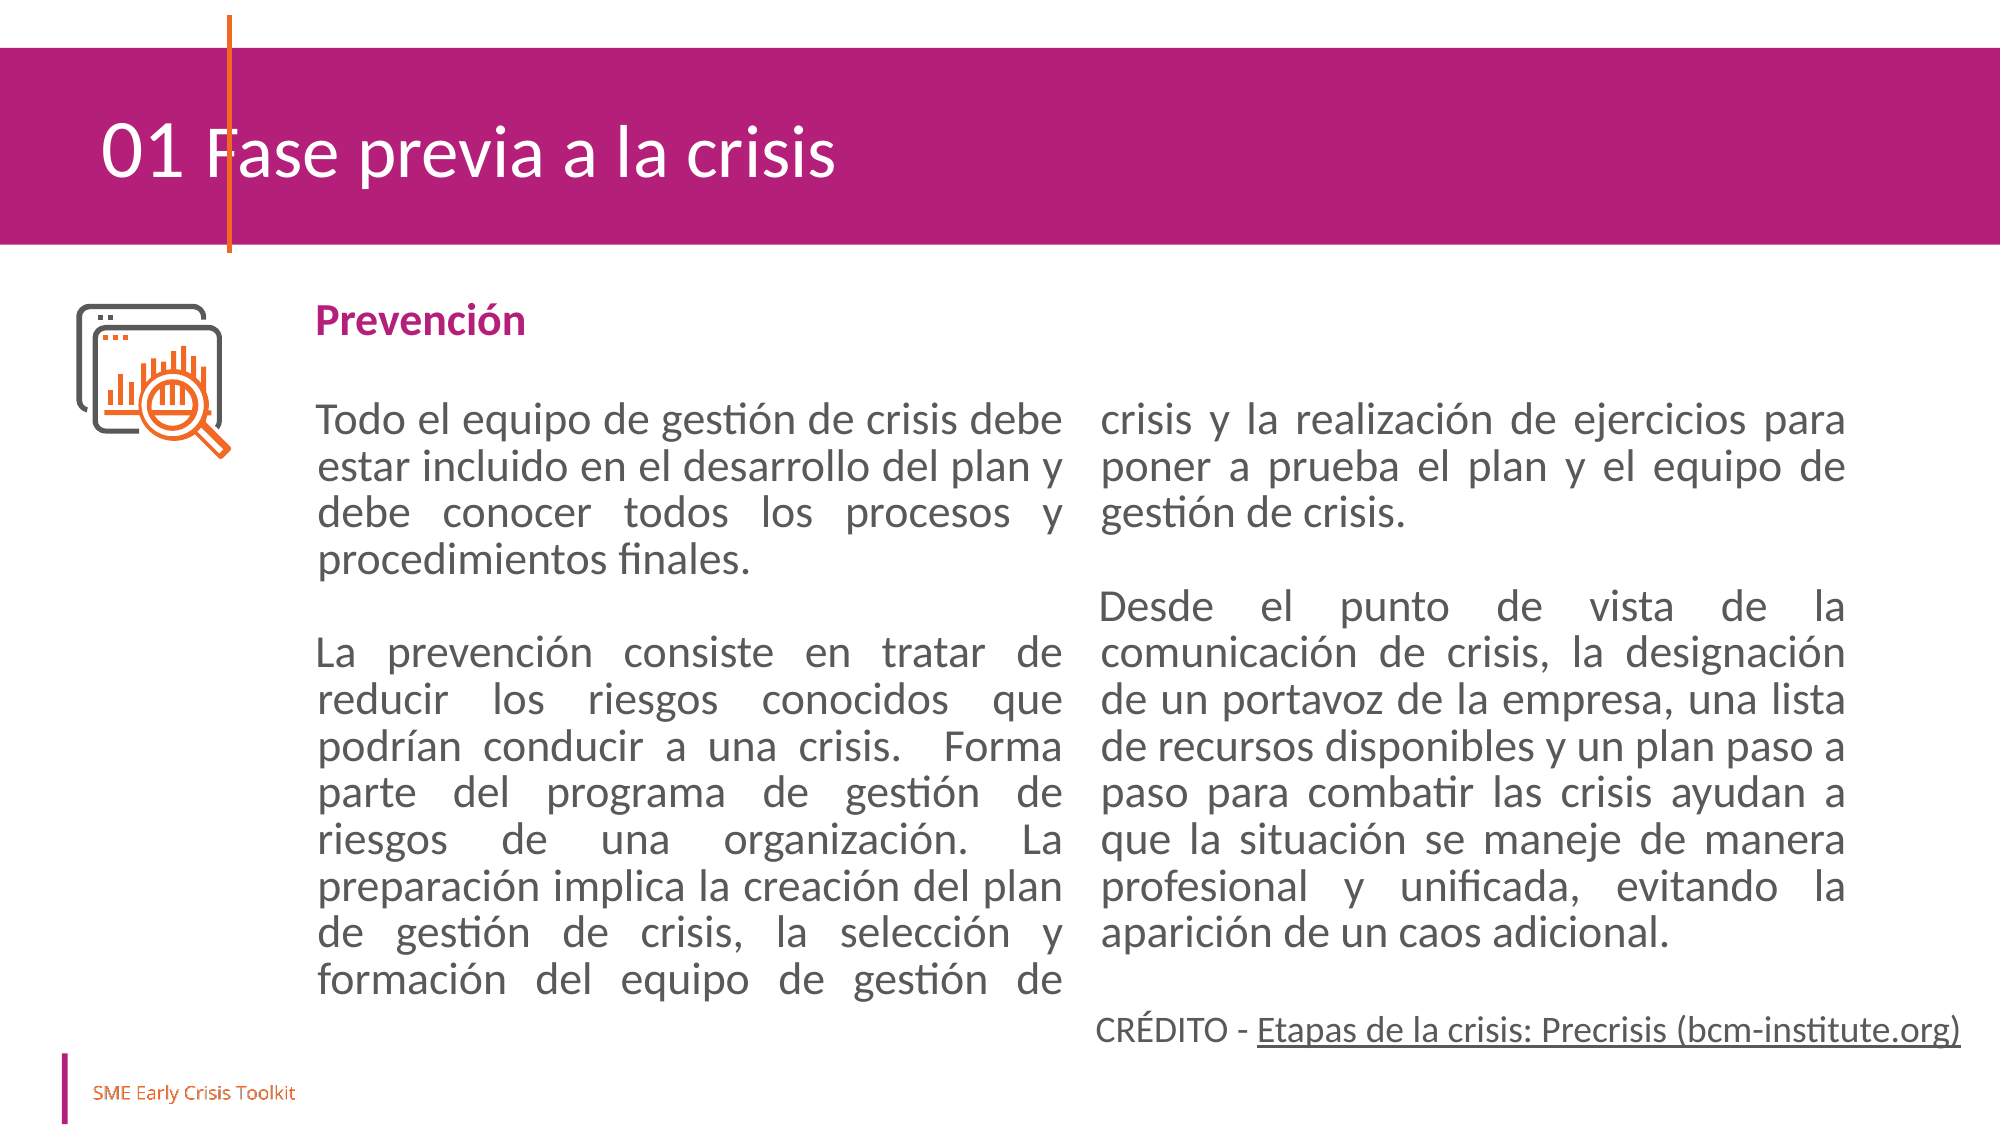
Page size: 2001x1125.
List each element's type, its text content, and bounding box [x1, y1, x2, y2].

text_box [227, 15, 232, 253]
text_box CRÉDITO - Etapas de la crisis: Precrisis (bcm-institute.org) [1080, 997, 2000, 1058]
text_box [0, 47, 227, 246]
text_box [76, 303, 232, 460]
text_box [232, 47, 2000, 56]
text_box 01 Fase previa a la crisis [232, 56, 2000, 245]
text_box Prevención [300, 288, 1862, 460]
picture [83, 1080, 295, 1104]
text_box 01 Fase previa a la crisis [86, 56, 227, 245]
list Todo el equipo de gestión de crisis debe estar incluido en el desarrollo del plan y debe conocer todos los procesos y procedimientos finales. La prevención consiste en tratar de reducir los riesgos conocidos que podrían conducir a una crisis. Forma parte del programa de gestión de riesgos de una organización. La preparación implica la creación del plan de gestión de crisis, la selección y formación del equipo de gestión de crisis y la realización de ejercicios para poner a prueba el plan y el equipo de gestión de crisis. Desde el punto de vista de la comunicación de crisis, la designación de un portavoz de la empresa, una lista de recursos disponibles y un plan paso a paso para combatir las crisis ayudan a que la situación se maneje de manera profesional y unificada, evitando la aparición de un caos adicional. [300, 460, 1862, 1029]
